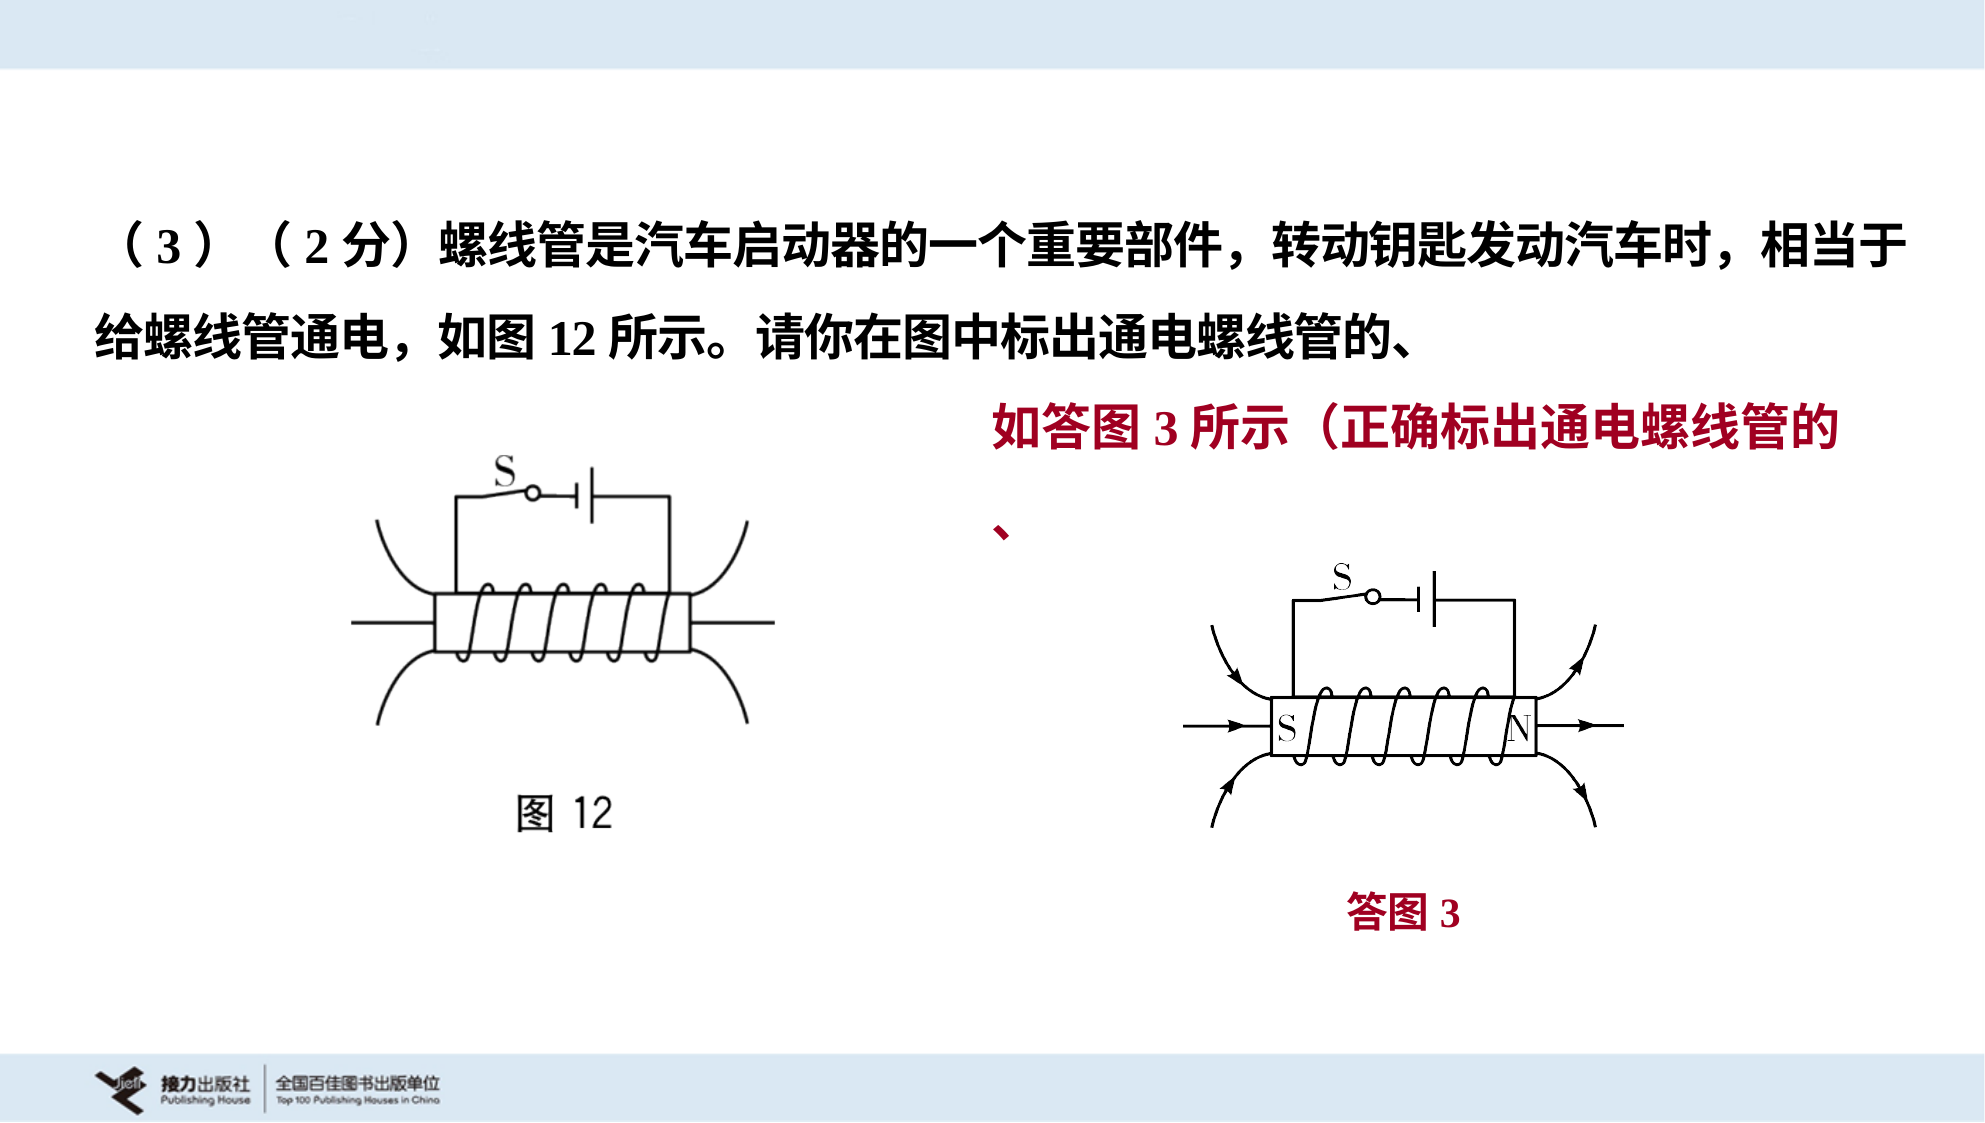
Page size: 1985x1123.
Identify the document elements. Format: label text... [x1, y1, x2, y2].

picture [0, 0, 1985, 1122]
text_box 答图3 [1335, 848, 1472, 995]
